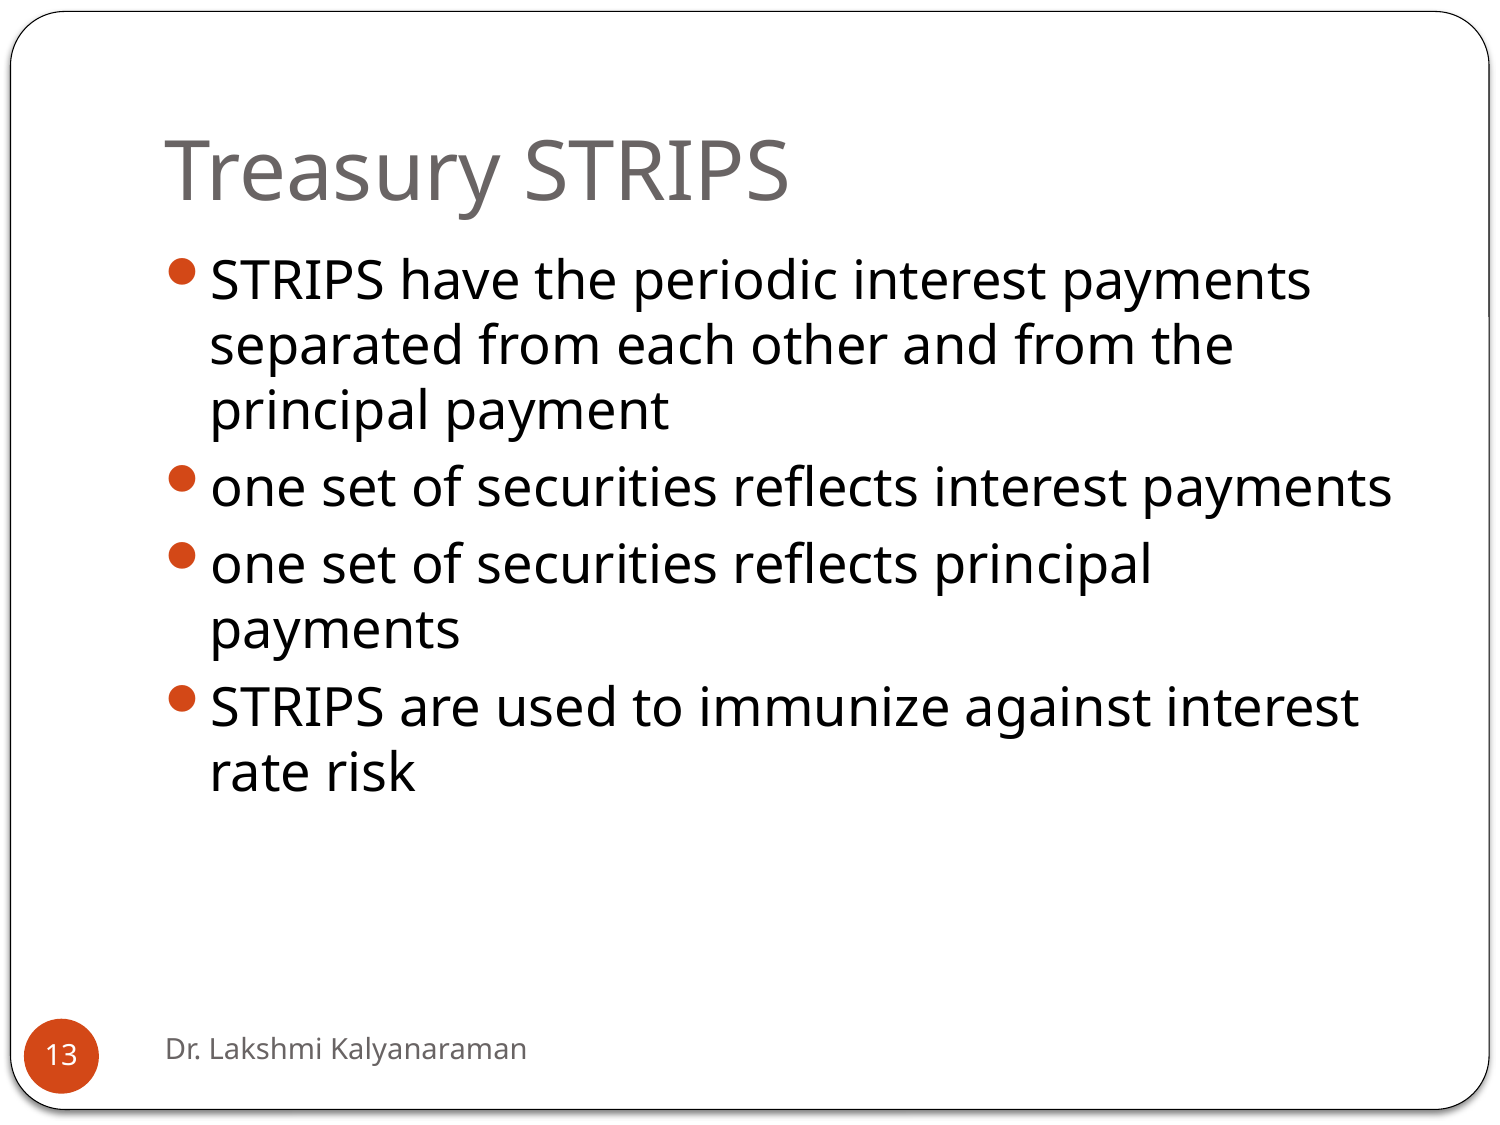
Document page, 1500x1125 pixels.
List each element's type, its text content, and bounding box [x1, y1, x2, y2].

footer Dr. Lakshmi Kalyanaraman [150, 1012, 800, 1088]
list STRIPS have the periodic interest payments separated from each other and from the principal payment one set of securities reflects interest payments one set of securities reflects principal payments STRIPS are used to immunize against interest rate risk [150, 237, 1425, 988]
title Treasury STRIPS [150, 45, 1425, 233]
slide_number 13 [23, 1018, 99, 1094]
